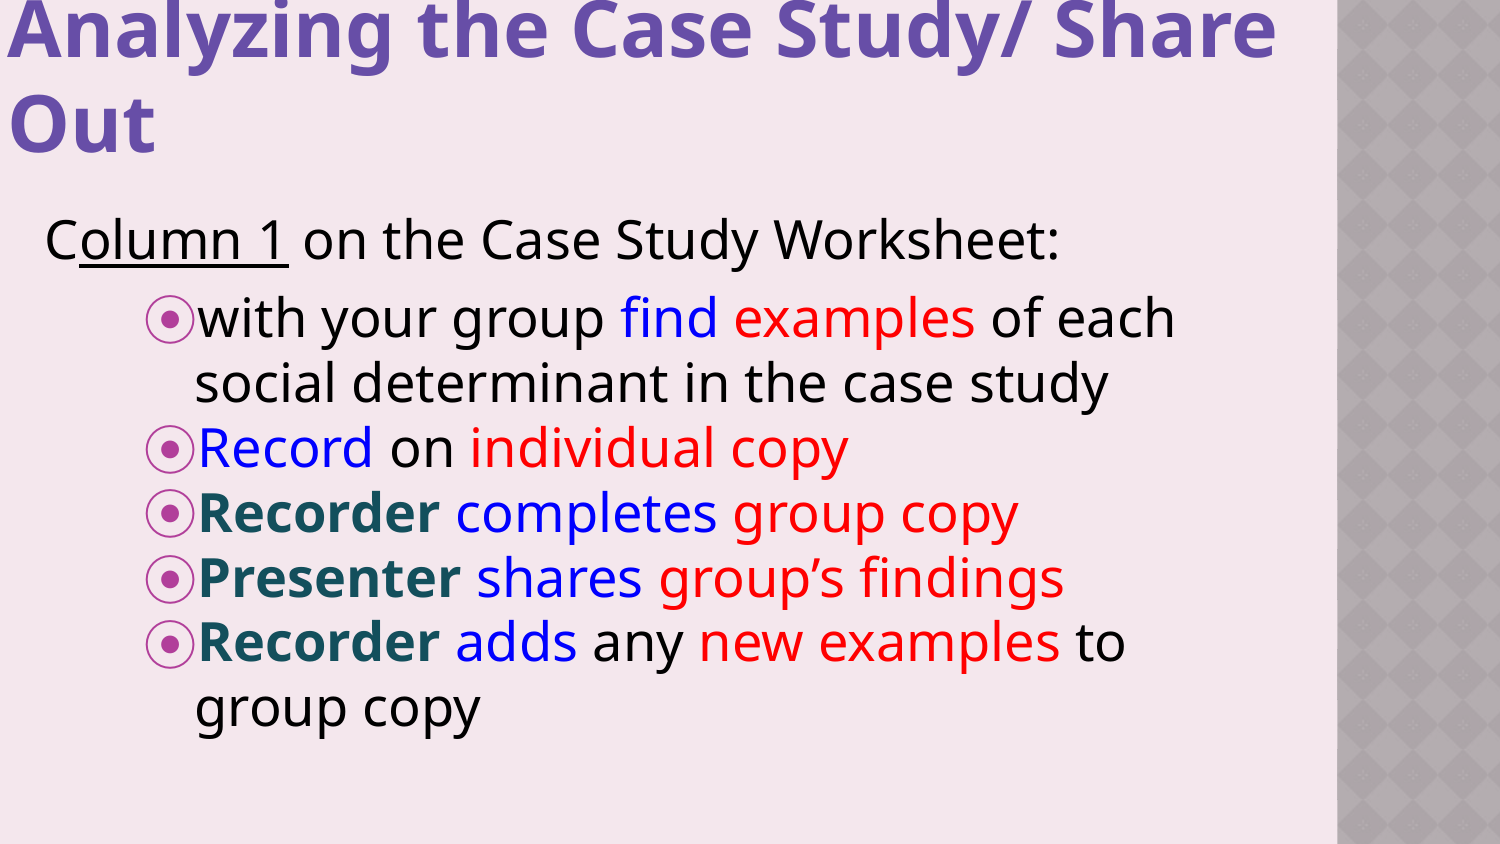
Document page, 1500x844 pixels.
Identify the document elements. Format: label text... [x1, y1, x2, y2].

title Analyzing the Case Study/ Share Out [0, 27, 1380, 169]
list Column 1 on the Case Study Worksheet: with your group find examples of each social determinant in the case study Record on individual copy Recorder completes group copy Presenter shares group’s findings Recorder adds any new examples to group copy [29, 198, 1263, 795]
